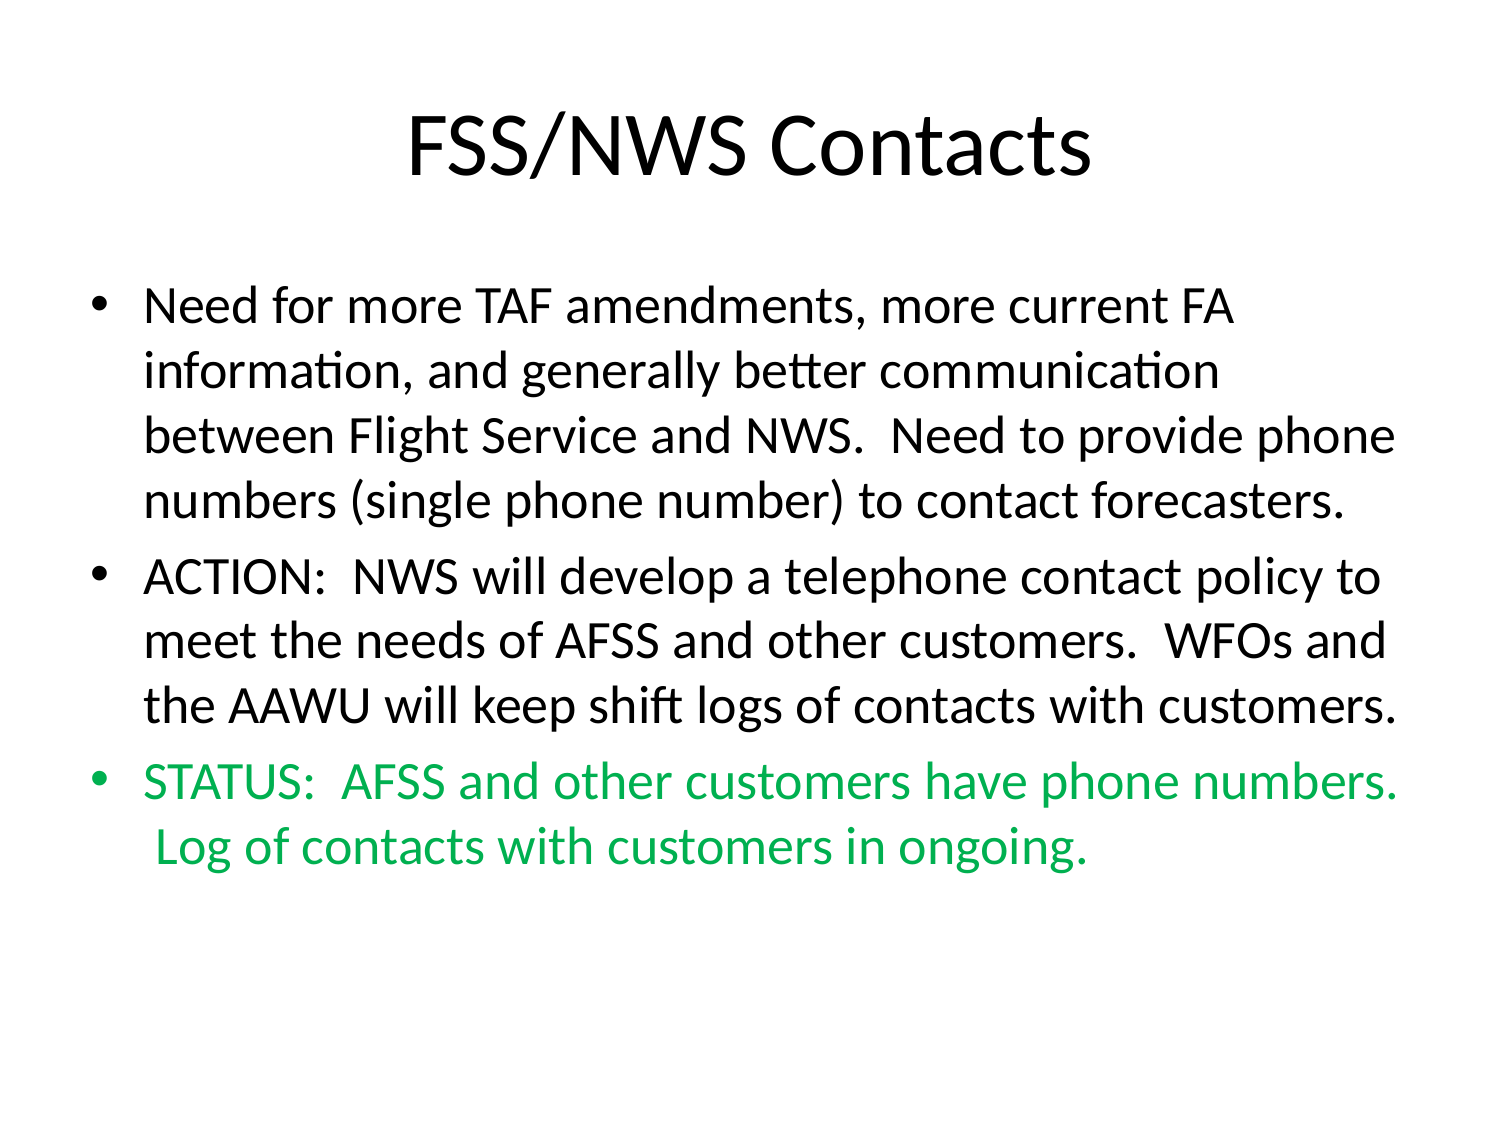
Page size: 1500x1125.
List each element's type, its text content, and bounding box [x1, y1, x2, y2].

title FSS/NWS Contacts [75, 45, 1425, 233]
list Need for more TAF amendments, more current FA information, and generally better communication between Flight Service and NWS. Need to provide phone numbers (single phone number) to contact forecasters. ACTION: NWS will develop a telephone contact policy to meet the needs of AFSS and other customers. WFOs and the AAWU will keep shift logs of contacts with customers. STATUS: AFSS and other customers have phone numbers. Log of contacts with customers in ongoing. [75, 262, 1425, 1005]
